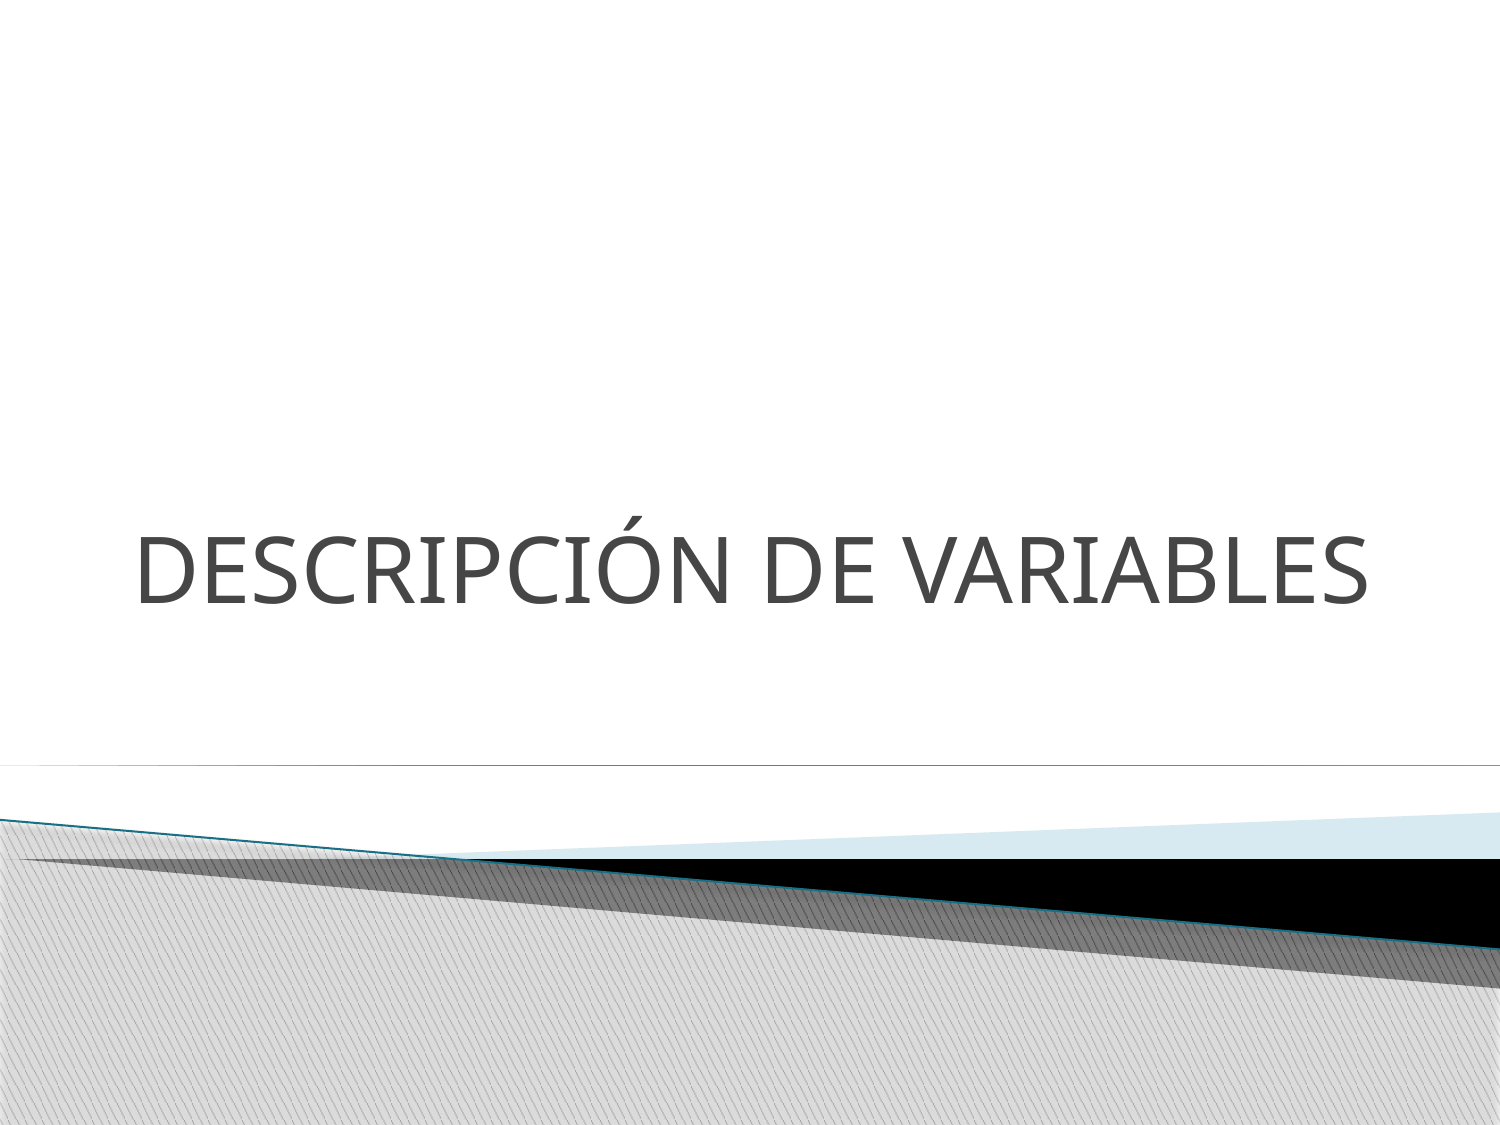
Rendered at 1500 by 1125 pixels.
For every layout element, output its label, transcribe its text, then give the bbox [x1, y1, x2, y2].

picture [5, 859, 1500, 989]
subtitle DESCRIPCIÓN DE VARIABLES [112, 503, 1388, 701]
